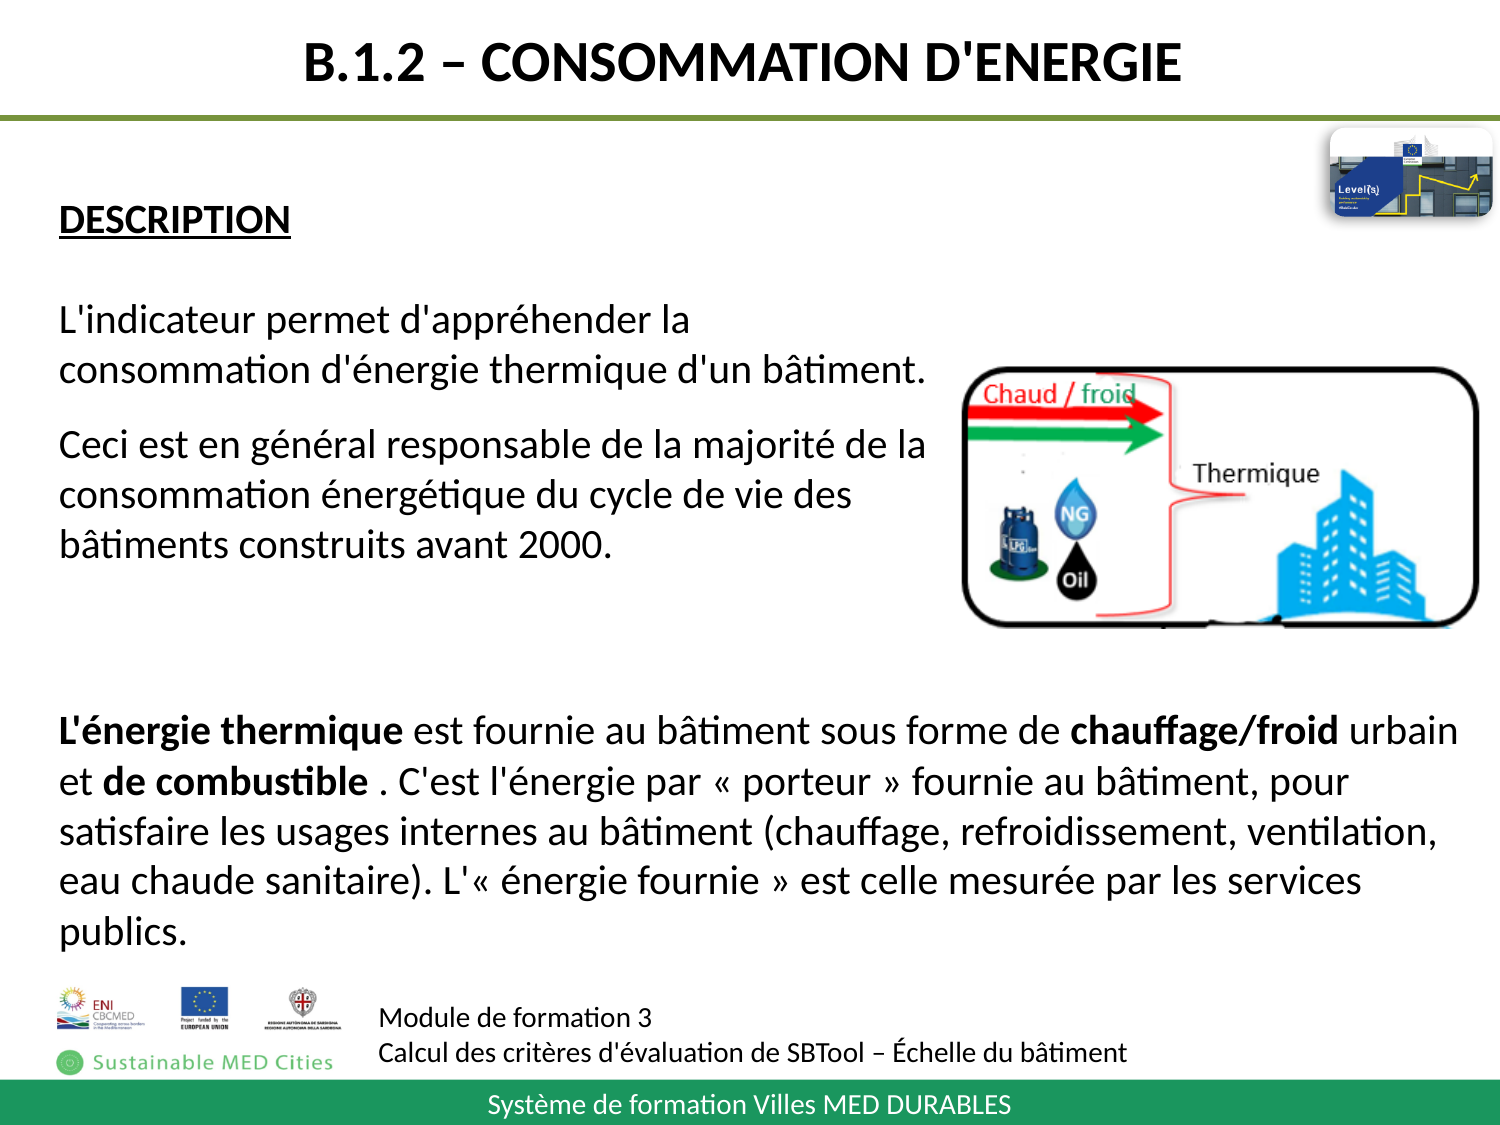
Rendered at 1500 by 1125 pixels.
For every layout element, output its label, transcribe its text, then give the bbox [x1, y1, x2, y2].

picture [1329, 127, 1493, 217]
title B.1.2 – CONSOMMATION D'ENERGIE [0, 0, 1500, 117]
list DESCRIPTION L'indicateur permet d'appréhender la consommation d'énergie thermique d'un bâtiment. Ceci est en général responsable de la majorité de la consommation énergétique du cycle de vie des bâtiments construits avant 2000. [43, 184, 957, 695]
text_box L'énergie thermique est fournie au bâtiment sous forme de chauffage/froid urbain et de combustible . C'est l'énergie par « porteur » fournie au bâtiment, pour satisfaire les usages internes au bâtiment (chauffage, refroidissement, ventilation, eau chaude sanitaire). L'« énergie fournie » est celle mesurée par les services publics. [43, 695, 1493, 961]
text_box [0, 972, 1500, 1125]
picture [956, 353, 1484, 629]
